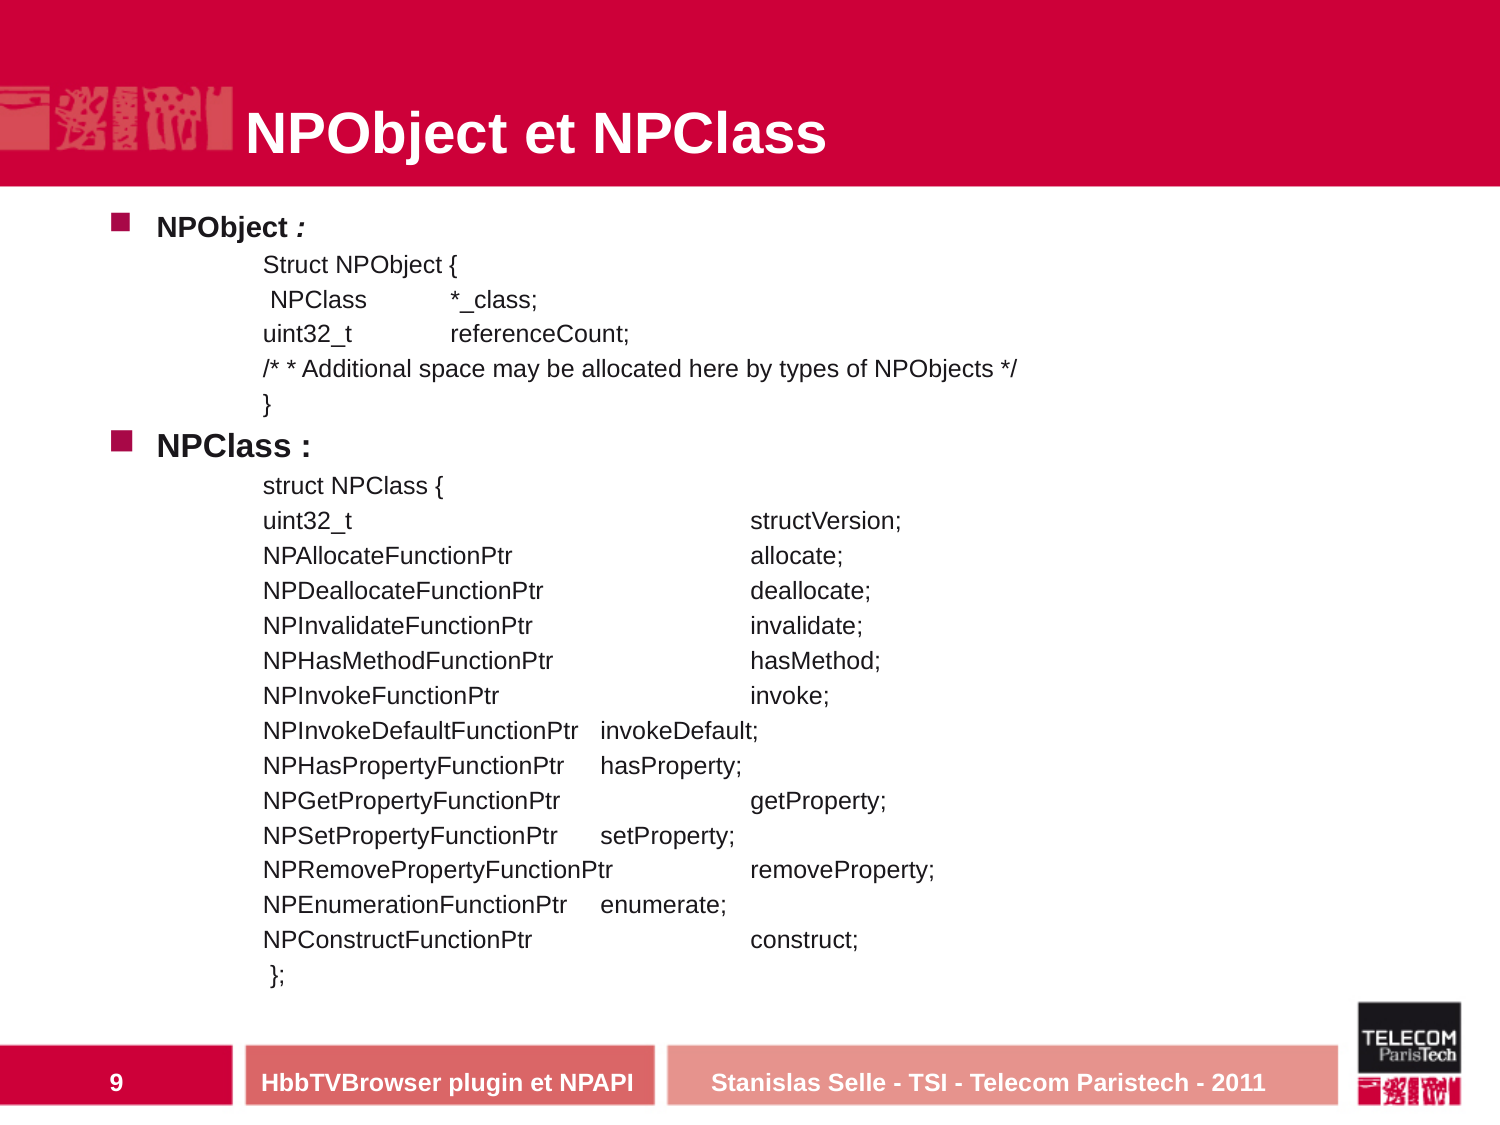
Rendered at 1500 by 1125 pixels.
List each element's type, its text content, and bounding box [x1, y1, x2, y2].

footer HbbTVBrowser plugin et NPAPI Stanislas Selle - TSI - Telecom Paristech - 2011 [260, 1058, 1338, 1103]
title NPObject et NPClass [245, 23, 1459, 166]
picture [0, 0, 1500, 1125]
list NPObject : Struct NPObject { NPClass *_class; uint32_t referenceCount; /* * Additional space may be allocated here by types of NPObjects */ } NPClass : struct NPClass { uint32_t structVersion; NPAllocateFunctionPtr allocate; NPDeallocateFunctionPtr deallocate; NPInvalidateFunctionPtr invalidate; NPHasMethodFunctionPtr hasMethod; NPInvokeFunctionPtr invoke; NPInvokeDefaultFunctionPtr invokeDefault; NPHasPropertyFunctionPtr hasProperty; NPGetPropertyFunctionPtr getProperty; NPSetPropertyFunctionPtr setProperty; NPRemovePropertyFunctionPtr removeProperty; NPEnumerationFunctionPtr enumerate; NPConstructFunctionPtr construct; }; [111, 207, 1371, 1036]
slide_number 9 [94, 1058, 234, 1107]
